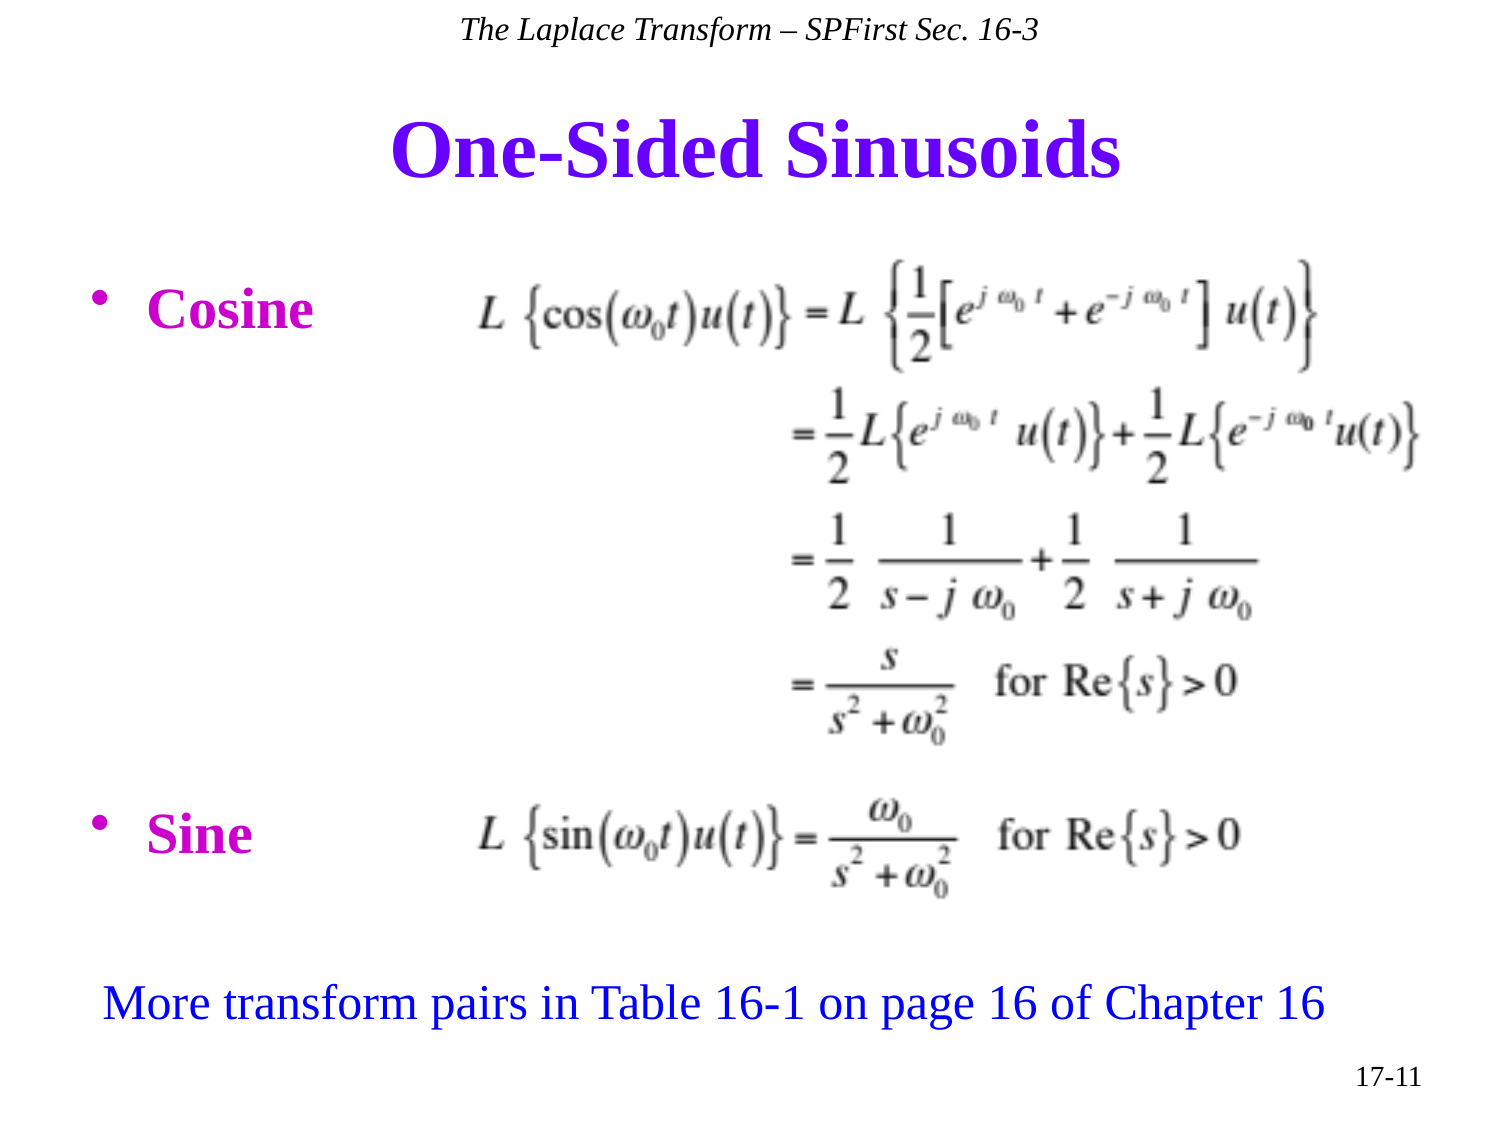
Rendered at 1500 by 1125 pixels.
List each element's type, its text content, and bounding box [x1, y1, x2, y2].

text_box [799, 249, 1324, 375]
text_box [472, 279, 794, 357]
text_box Cosine [74, 262, 463, 350]
slide_number 17-11 [1124, 1049, 1438, 1125]
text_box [787, 624, 1242, 750]
text_box More transform pairs in Table 16-1 on page 16 of Chapter 16 [87, 961, 1400, 1037]
text_box The Laplace Transform – SPFirst Sec. 16-3 [0, 0, 1500, 55]
title One-Sided Sinusoids [75, 55, 1438, 238]
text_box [787, 499, 1263, 625]
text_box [790, 773, 1244, 902]
text_box Sine [74, 787, 463, 875]
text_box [472, 799, 785, 878]
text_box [787, 373, 1425, 488]
